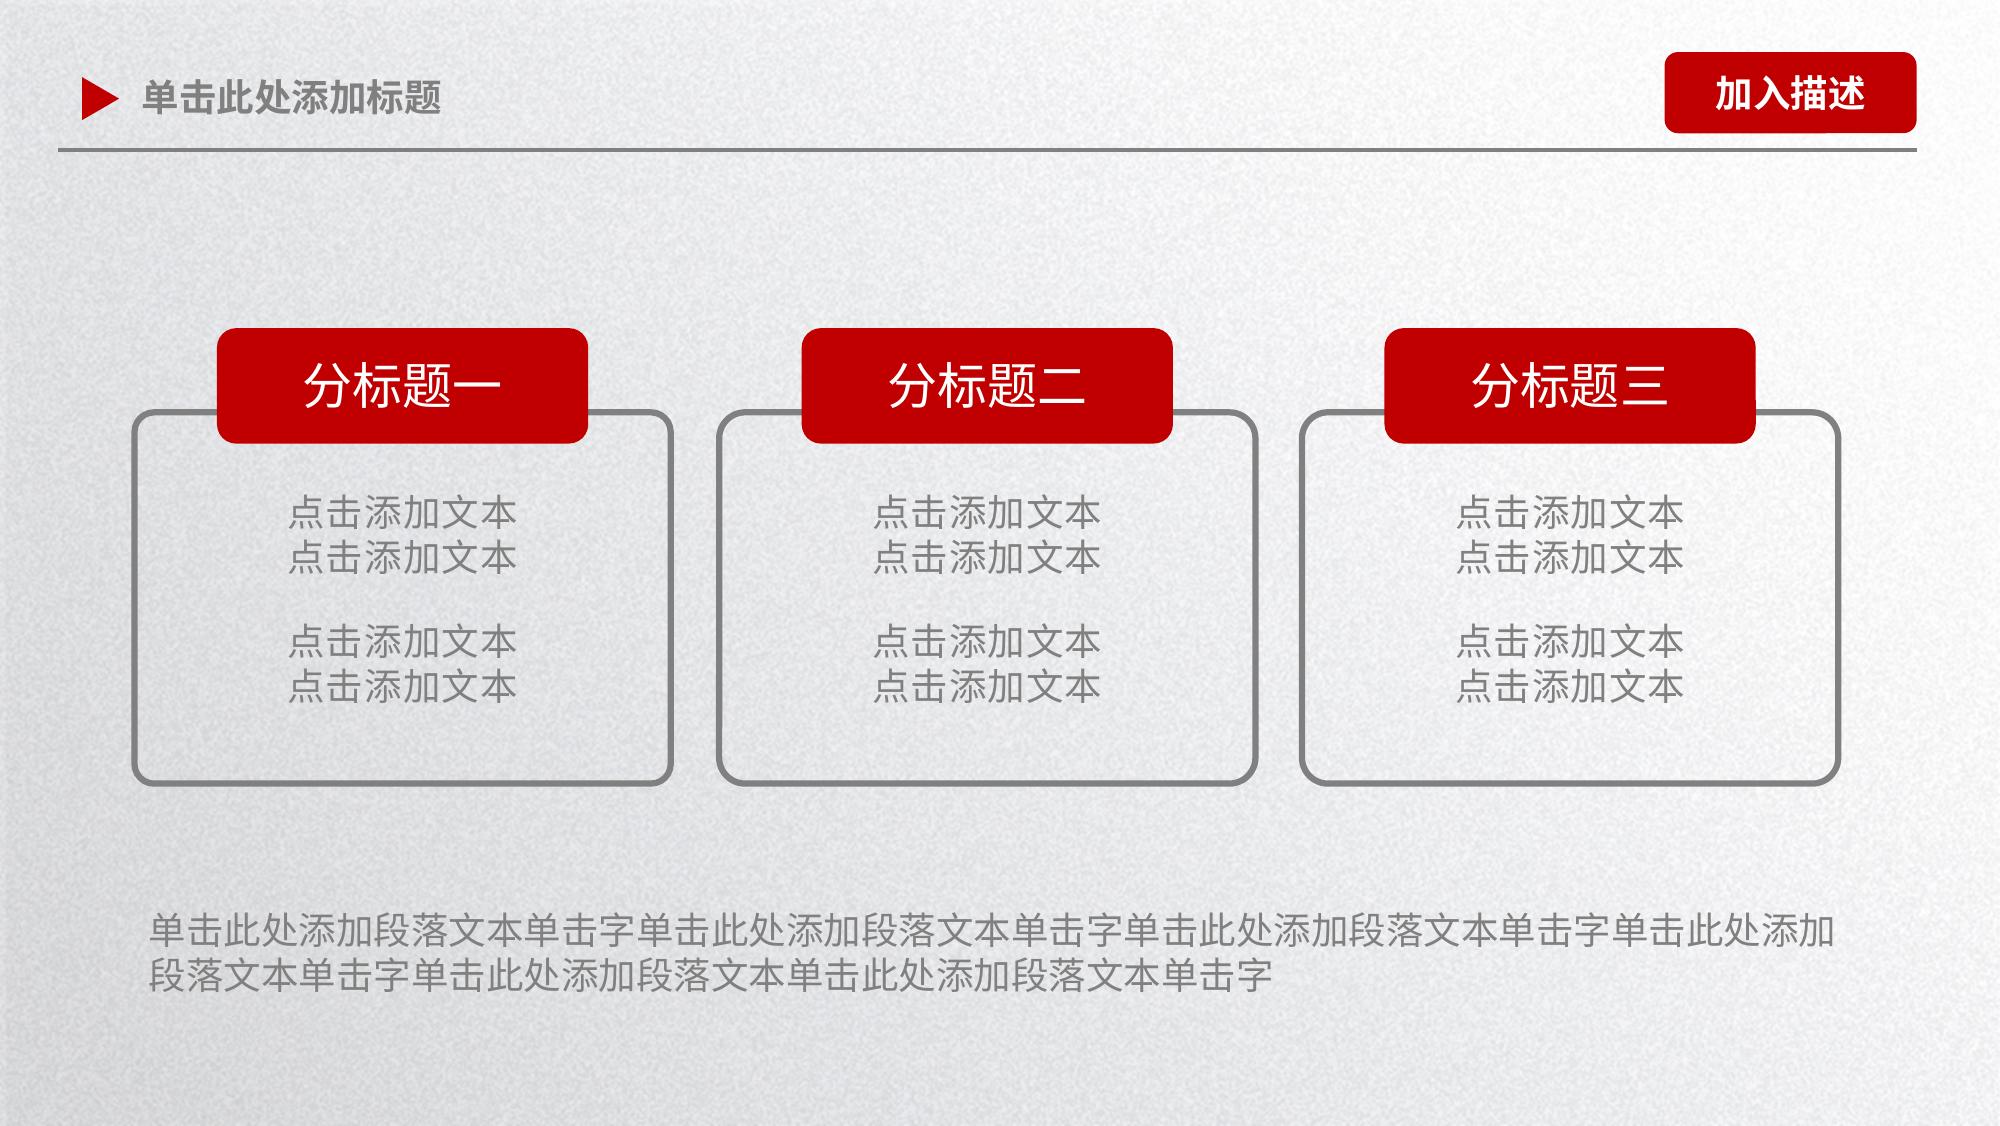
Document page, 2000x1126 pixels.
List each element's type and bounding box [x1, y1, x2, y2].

text_box [134, 328, 1864, 1007]
text_box [58, 51, 1917, 150]
picture [0, 0, 2000, 1126]
